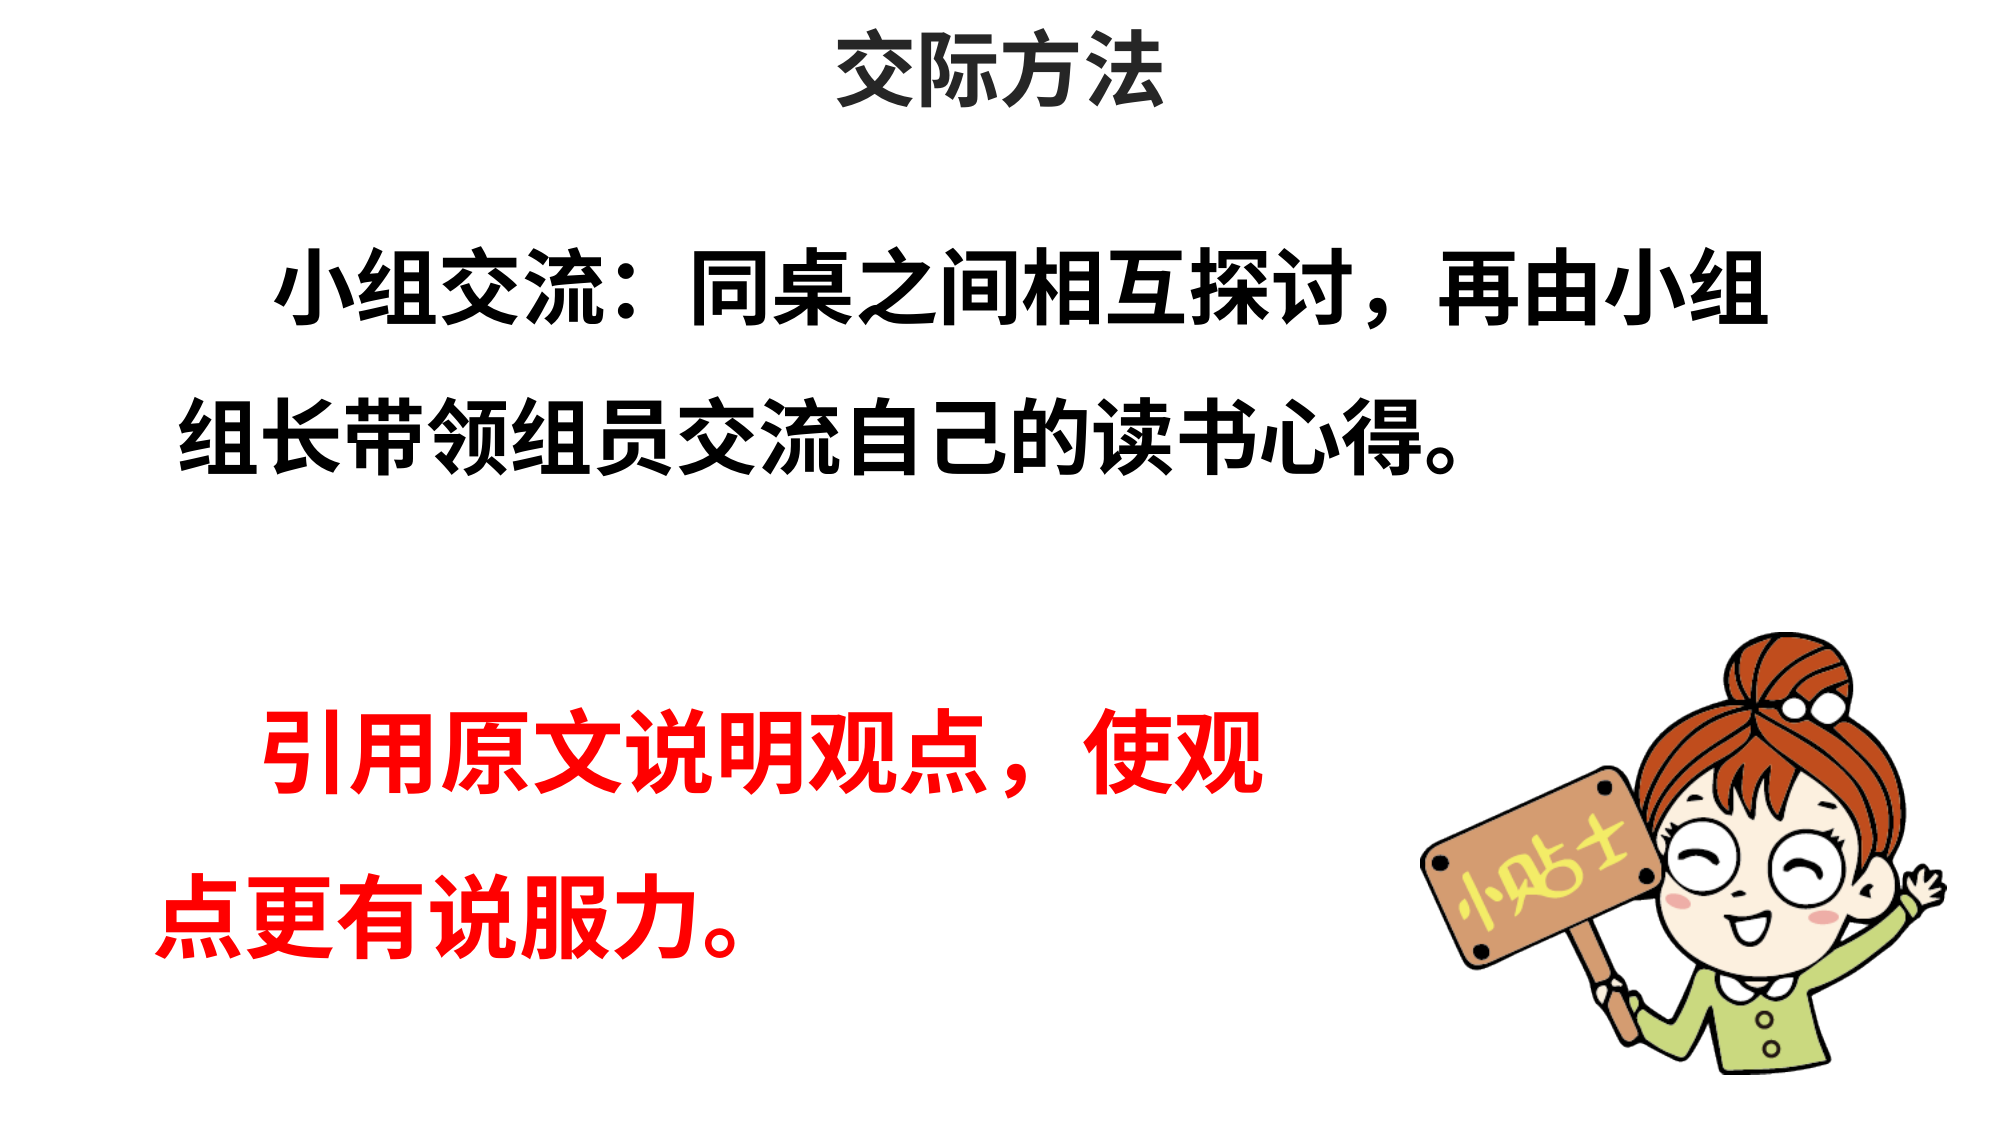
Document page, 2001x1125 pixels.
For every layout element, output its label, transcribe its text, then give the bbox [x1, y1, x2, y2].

text_box 小组交流：同桌之间相互探讨，再由小组组长带领组员交流自己的读书心得。 [161, 177, 1839, 493]
picture [1420, 632, 1947, 1075]
text_box 引用原文说明观点，使观点更有说服力。 [137, 632, 1319, 977]
title 交际方法 [137, 0, 1863, 136]
